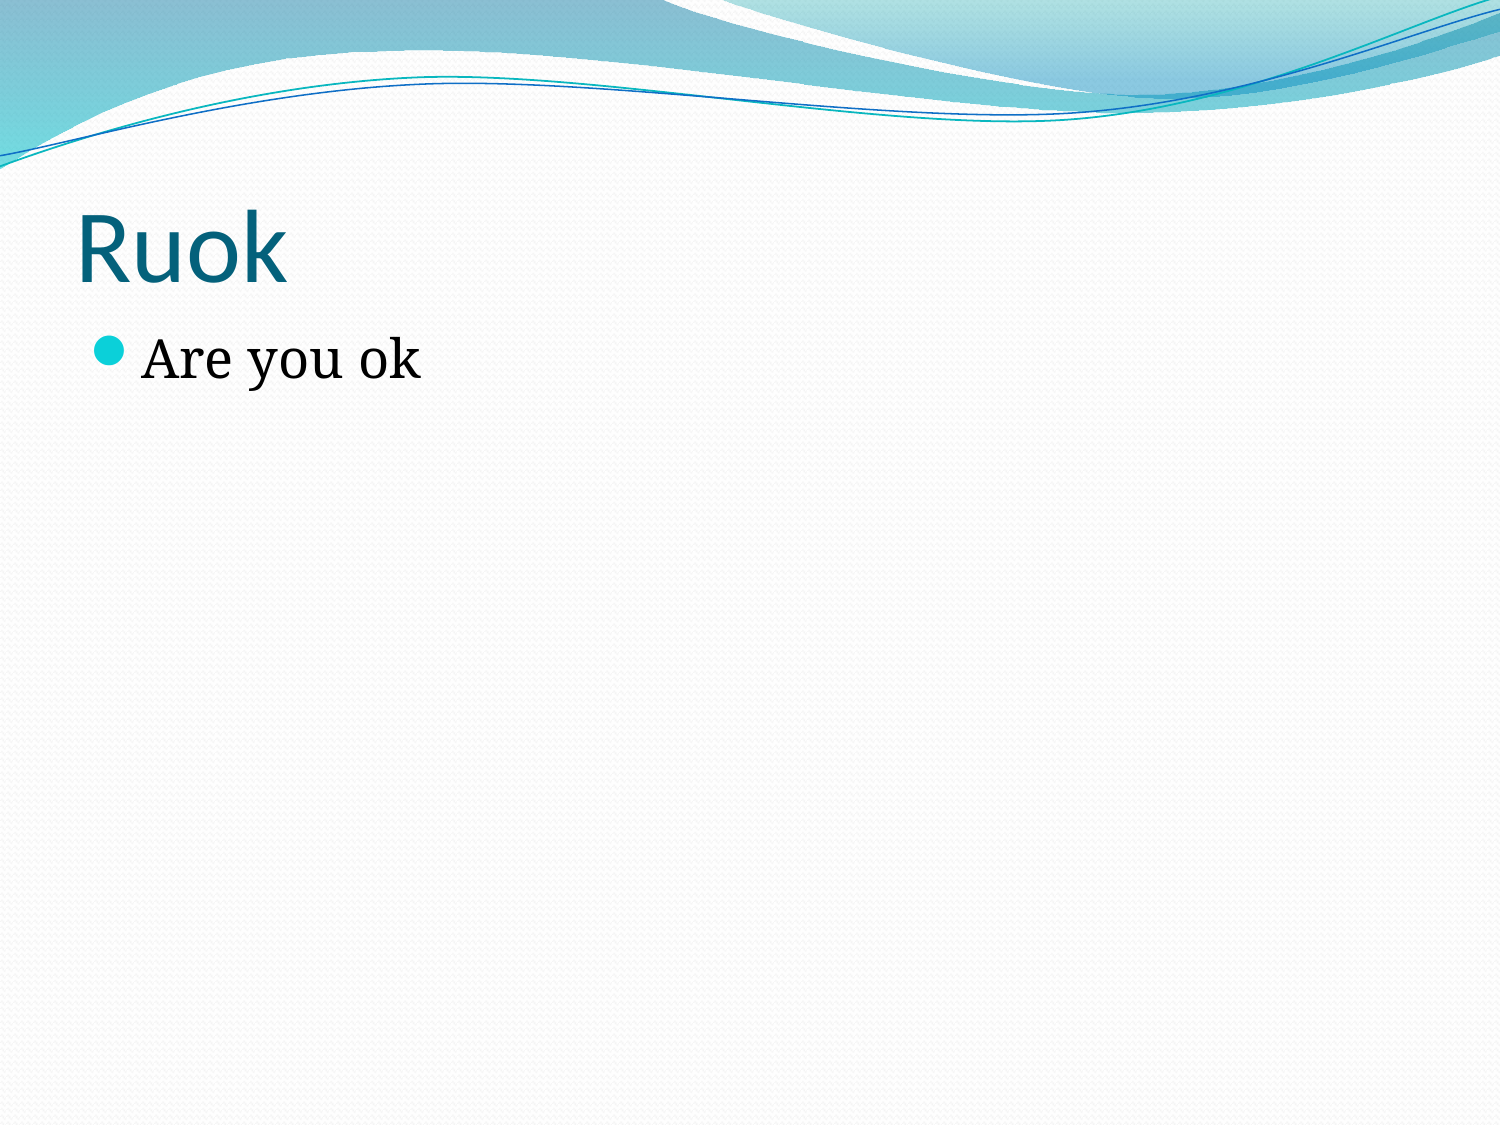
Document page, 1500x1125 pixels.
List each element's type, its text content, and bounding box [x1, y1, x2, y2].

title Ruok [75, 115, 1425, 303]
list Are you ok [75, 317, 1425, 1038]
